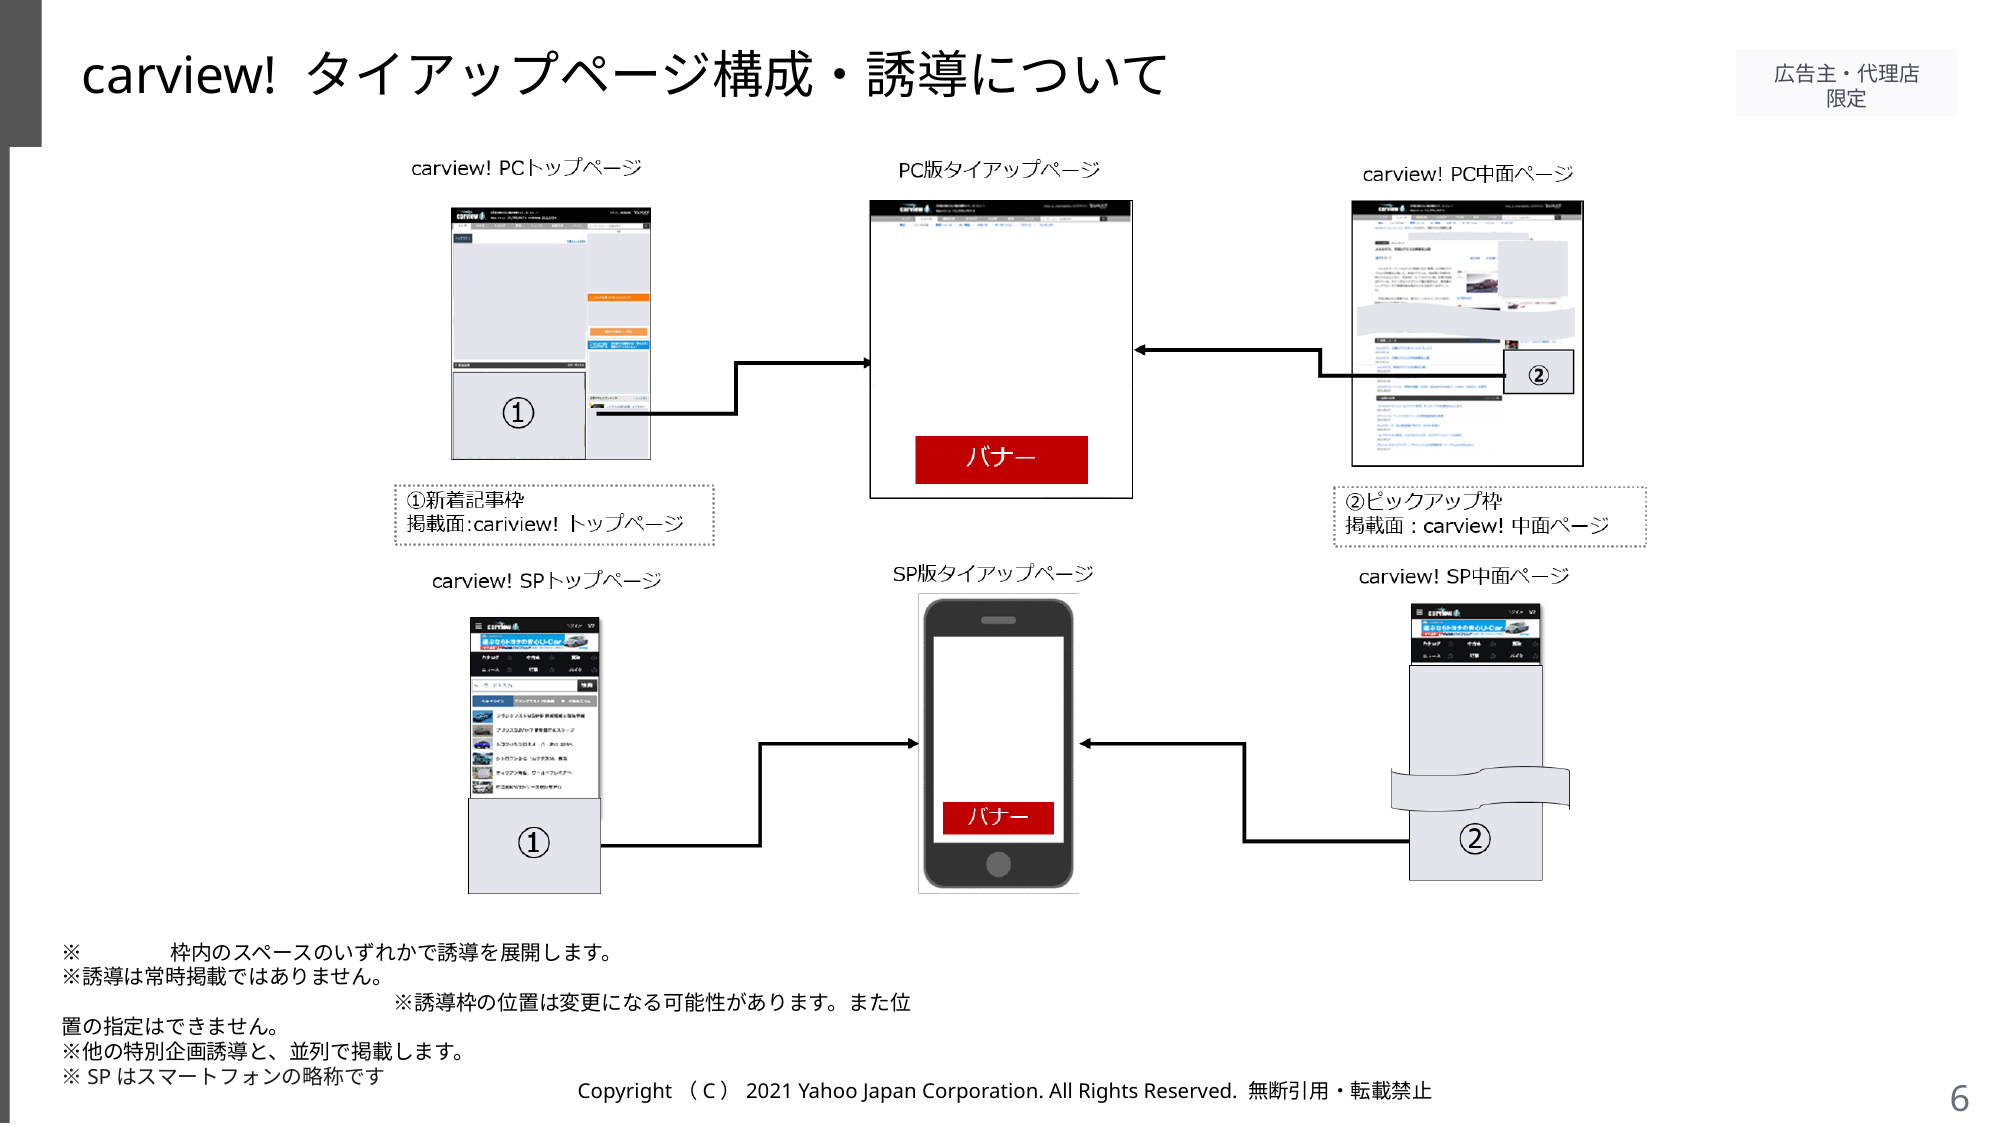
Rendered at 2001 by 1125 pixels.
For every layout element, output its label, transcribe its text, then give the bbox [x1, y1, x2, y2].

footer Copyright（C）2021 Yahoo Japan Corporation. All Rights Reserved. 無断引用・転載禁止 [562, 1070, 1479, 1115]
picture [394, 151, 1648, 894]
title carview! タイアップページ構成・誘導について [66, 29, 1681, 117]
text_box ※ 枠内のスペースのいずれかで誘導を展開します。 ※誘導は常時掲載ではありません。 ※誘導枠の位置は変更になる可能性があります。また位置の指定はできません。 ※他の特別企画誘導と、並列で掲載します。 ※SPはスマートフォンの略称です [43, 929, 941, 1099]
